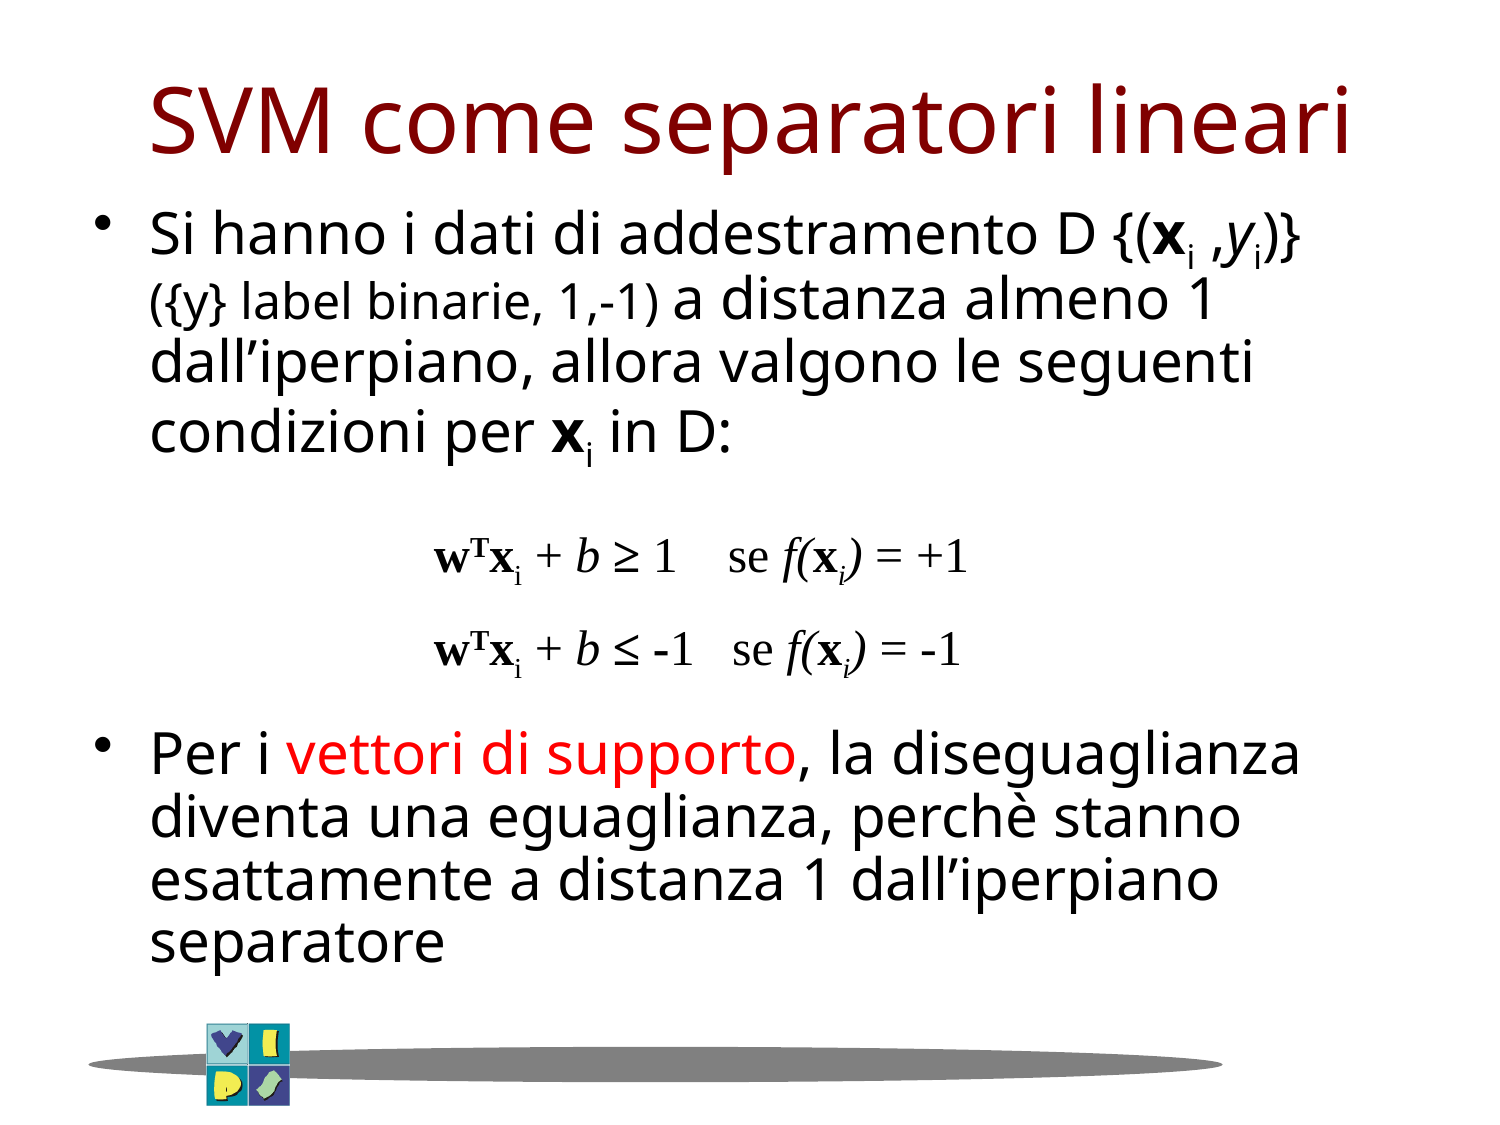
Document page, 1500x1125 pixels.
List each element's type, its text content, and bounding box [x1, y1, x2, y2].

text_box wTxi + b ≥ 1 se f(xi) = +1 wTxi + b ≤ -1 se f(xi) = -1 [419, 515, 1045, 692]
picture [206, 1023, 290, 1106]
title SVM come separatori lineari [114, 23, 1390, 190]
list Si hanno i dati di addestramento D {(xi ,yi)} ({y} label binarie, 1,-1) a distanza almeno 1 dall’iperpiano, allora valgono le seguenti condizioni per xi in D: Per i vettori di supporto, la diseguaglianza diventa una eguaglianza, perchè stanno esattamente a distanza 1 dall’iperpiano separatore [78, 190, 1453, 1016]
